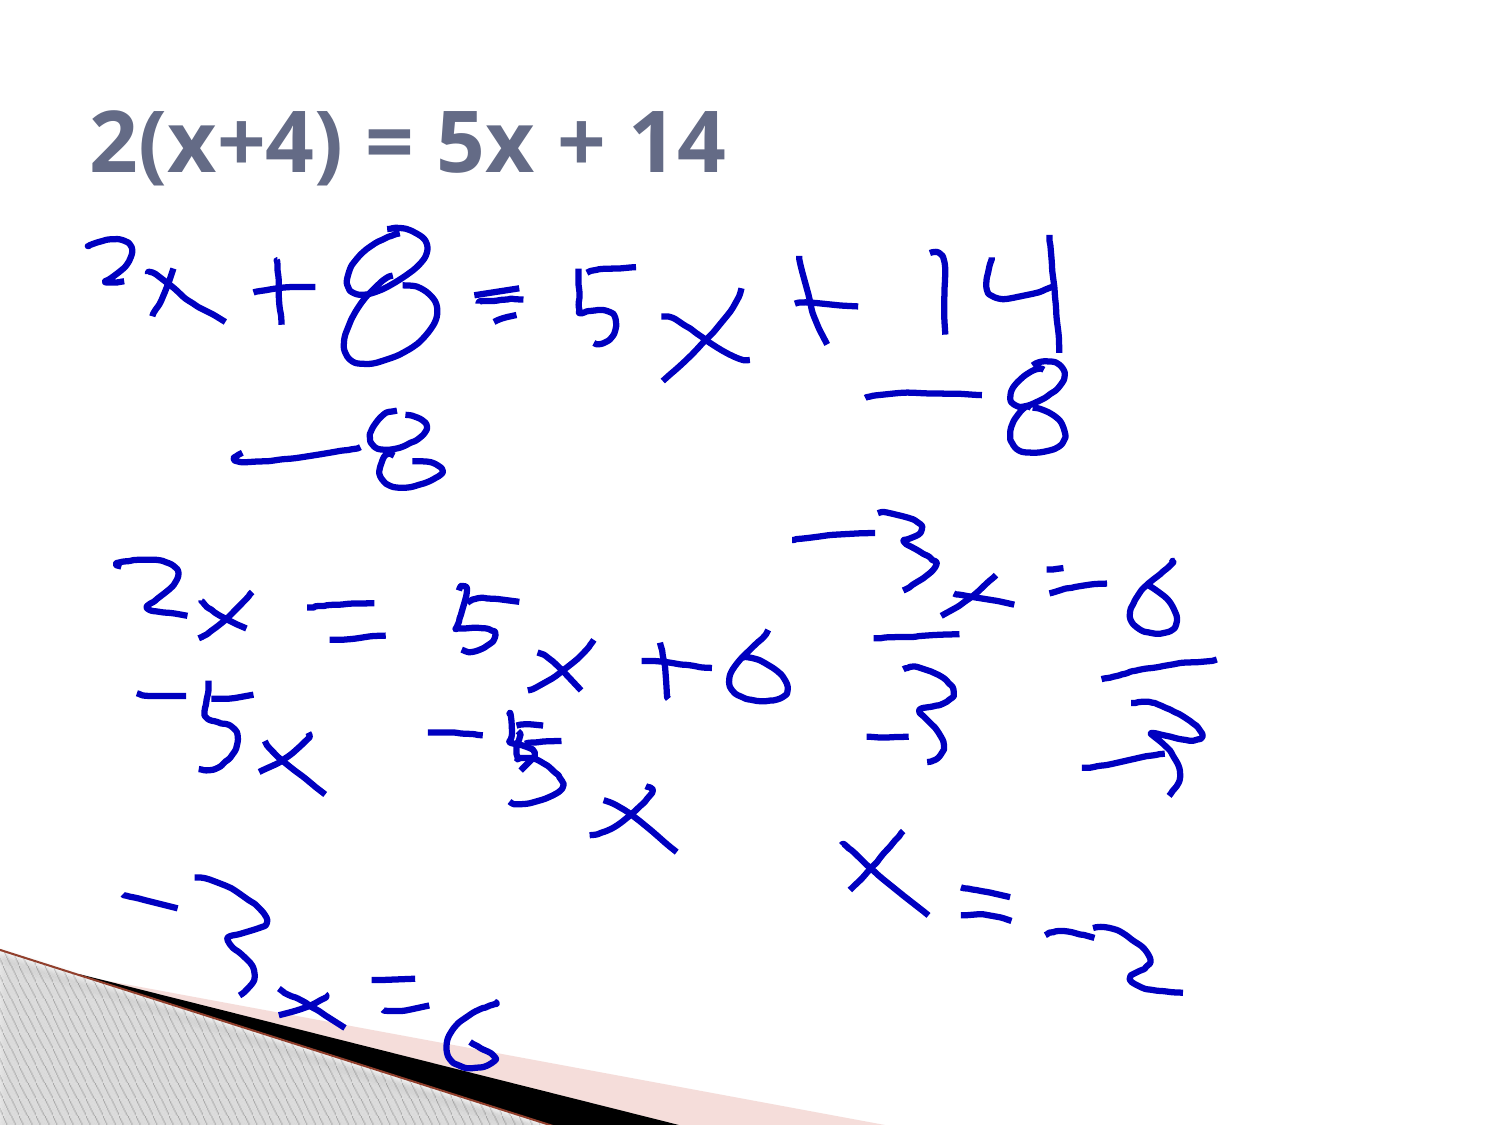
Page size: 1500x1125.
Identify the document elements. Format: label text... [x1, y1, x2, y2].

text_box [278, 291, 283, 325]
text_box [136, 692, 187, 697]
text_box [278, 1004, 309, 1016]
text_box [873, 633, 960, 640]
text_box [151, 286, 168, 317]
text_box [278, 987, 346, 1029]
text_box [466, 597, 520, 604]
text_box [969, 574, 997, 596]
text_box [960, 913, 1012, 922]
text_box [1081, 752, 1165, 769]
text_box [477, 297, 524, 304]
title 2(x+4) = 5x + 14 [75, 45, 1425, 233]
text_box [1129, 560, 1178, 635]
text_box [200, 600, 247, 630]
text_box [275, 259, 280, 287]
text_box [809, 305, 828, 345]
text_box [198, 618, 226, 640]
text_box [281, 732, 311, 759]
text_box [1049, 582, 1108, 595]
text_box [147, 271, 226, 323]
text_box [1048, 234, 1061, 353]
text_box [115, 558, 188, 617]
text_box [849, 868, 871, 891]
text_box [382, 1004, 430, 1012]
text_box [527, 669, 561, 692]
text_box [586, 266, 637, 274]
text_box [508, 712, 516, 745]
text_box [902, 665, 955, 763]
text_box [308, 993, 328, 1006]
text_box [589, 811, 628, 836]
text_box [516, 723, 544, 727]
text_box [794, 301, 859, 308]
text_box [871, 830, 904, 868]
text_box [378, 452, 444, 489]
text_box [663, 664, 669, 700]
text_box [524, 740, 562, 745]
text_box [641, 660, 712, 669]
text_box [258, 758, 282, 773]
text_box [940, 597, 972, 617]
text_box [659, 642, 665, 661]
text_box [953, 592, 1015, 606]
text_box [798, 255, 814, 302]
text_box [929, 251, 947, 335]
text_box [474, 287, 520, 297]
text_box [537, 651, 582, 691]
text_box [253, 286, 316, 294]
text_box [445, 1000, 498, 1070]
text_box [661, 315, 750, 362]
text_box [194, 876, 269, 997]
text_box [1044, 930, 1095, 939]
text_box [122, 893, 178, 910]
text_box [427, 731, 483, 737]
text_box [728, 629, 789, 703]
text_box [864, 391, 982, 399]
text_box [1092, 926, 1184, 994]
text_box [662, 337, 706, 382]
text_box [509, 730, 565, 806]
text_box [371, 977, 416, 981]
text_box [1046, 567, 1064, 571]
text_box [225, 591, 253, 617]
text_box [701, 288, 743, 339]
text_box [603, 799, 678, 853]
text_box [518, 743, 536, 758]
text_box [985, 257, 1053, 300]
text_box [960, 886, 1011, 898]
text_box [211, 693, 254, 700]
text_box [1009, 405, 1067, 454]
text_box [1009, 360, 1066, 408]
text_box [307, 602, 375, 609]
text_box [559, 639, 595, 671]
text_box [345, 227, 429, 296]
text_box [577, 268, 618, 346]
text_box [1101, 658, 1218, 680]
text_box [454, 585, 497, 653]
text_box [493, 314, 517, 323]
text_box [342, 274, 439, 365]
text_box [1131, 700, 1204, 797]
text_box [792, 532, 876, 541]
text_box [840, 843, 929, 917]
text_box [264, 740, 326, 796]
text_box [198, 680, 239, 772]
text_box [621, 785, 654, 814]
text_box [877, 511, 938, 592]
text_box [329, 634, 386, 641]
text_box [87, 238, 134, 284]
text_box [167, 268, 175, 283]
text_box [232, 446, 361, 464]
text_box [368, 409, 428, 451]
